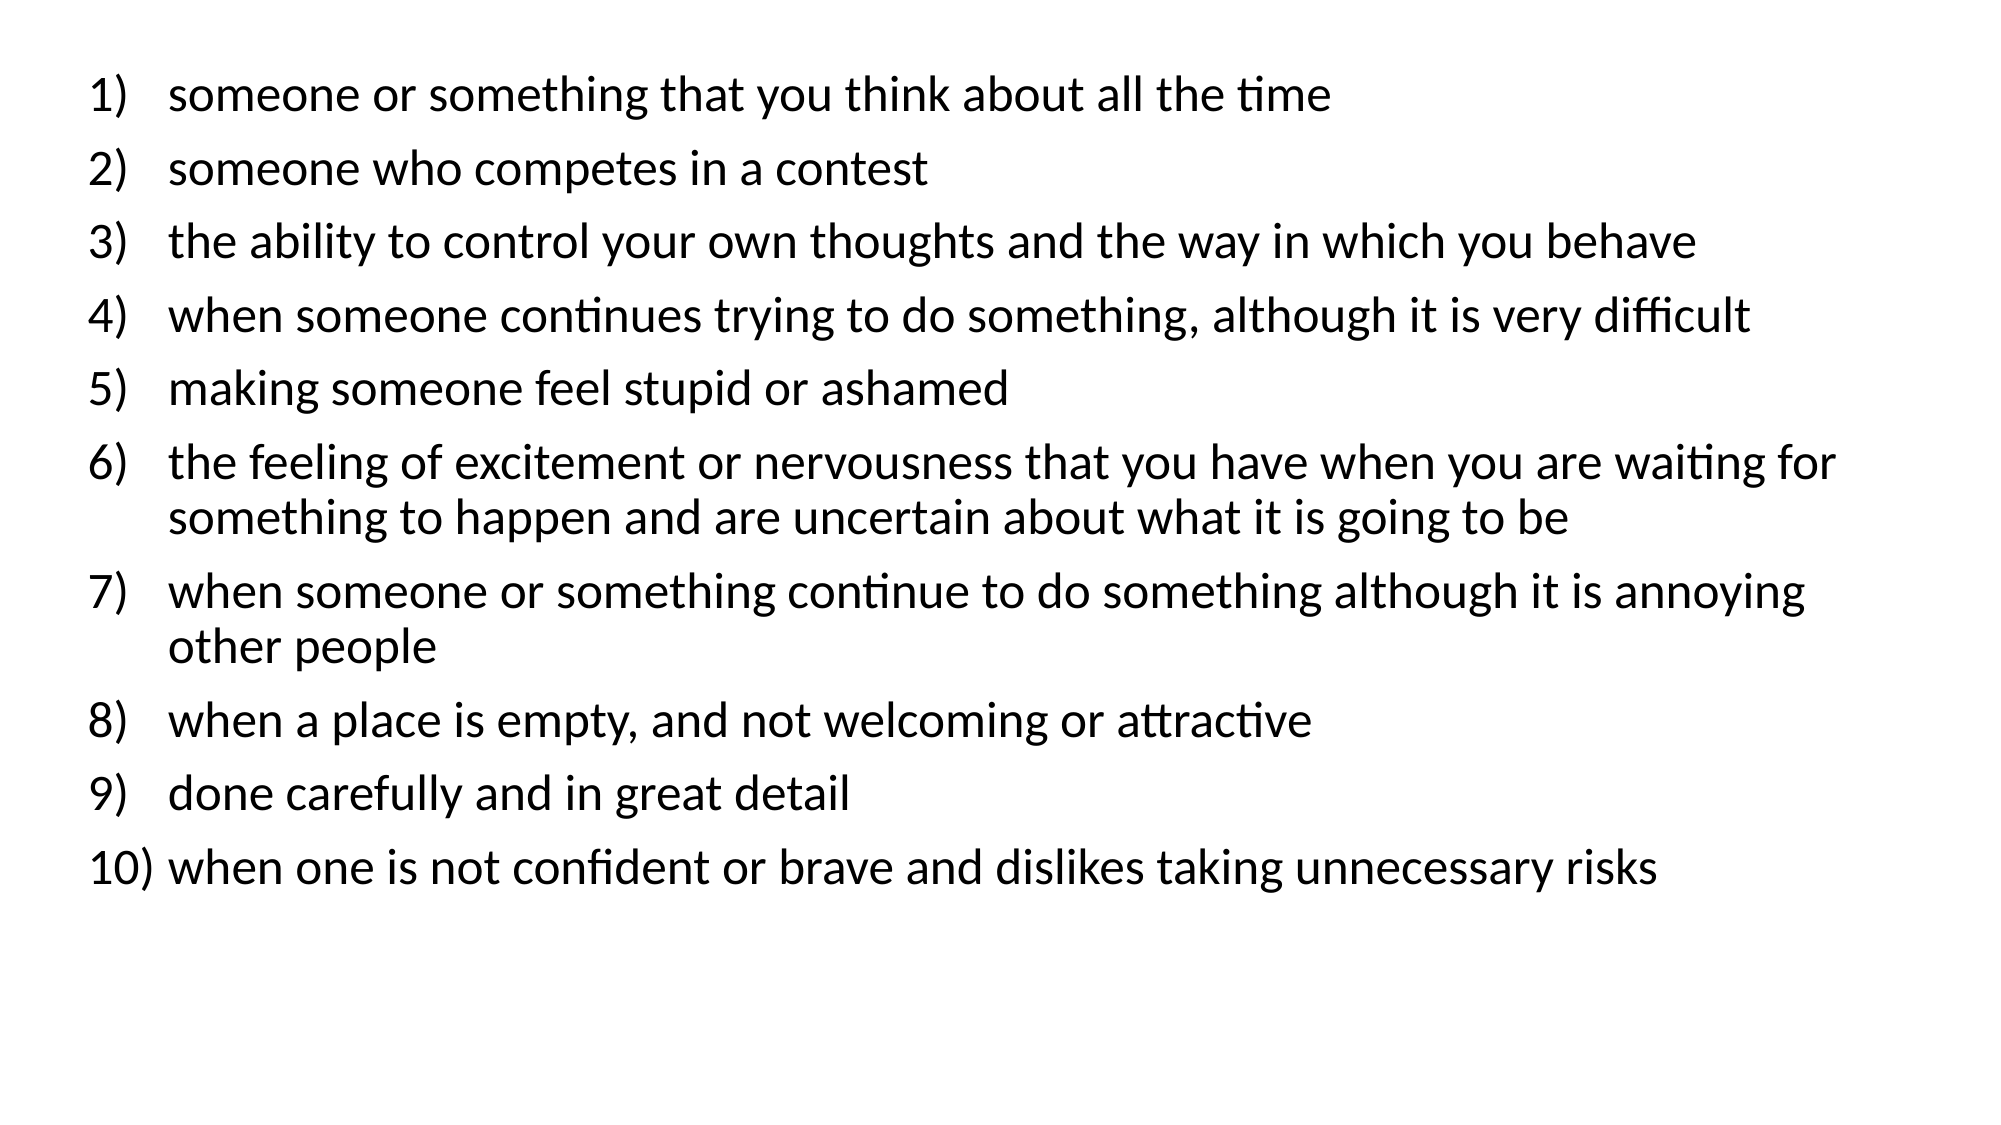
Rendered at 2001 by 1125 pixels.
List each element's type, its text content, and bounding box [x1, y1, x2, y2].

list someone or something that you think about all the time someone who competes in a contest the ability to control your own thoughts and the way in which you behave when someone continues trying to do something, although it is very difficult making someone feel stupid or ashamed the feeling of excitement or nervousness that you have when you are waiting for something to happen and are uncertain about what it is going to be when someone or something continue to do something although it is annoying other people when a place is empty, and not welcoming or attractive done carefully and in great detail when one is not confident or brave and dislikes taking unnecessary risks [72, 59, 1863, 1125]
